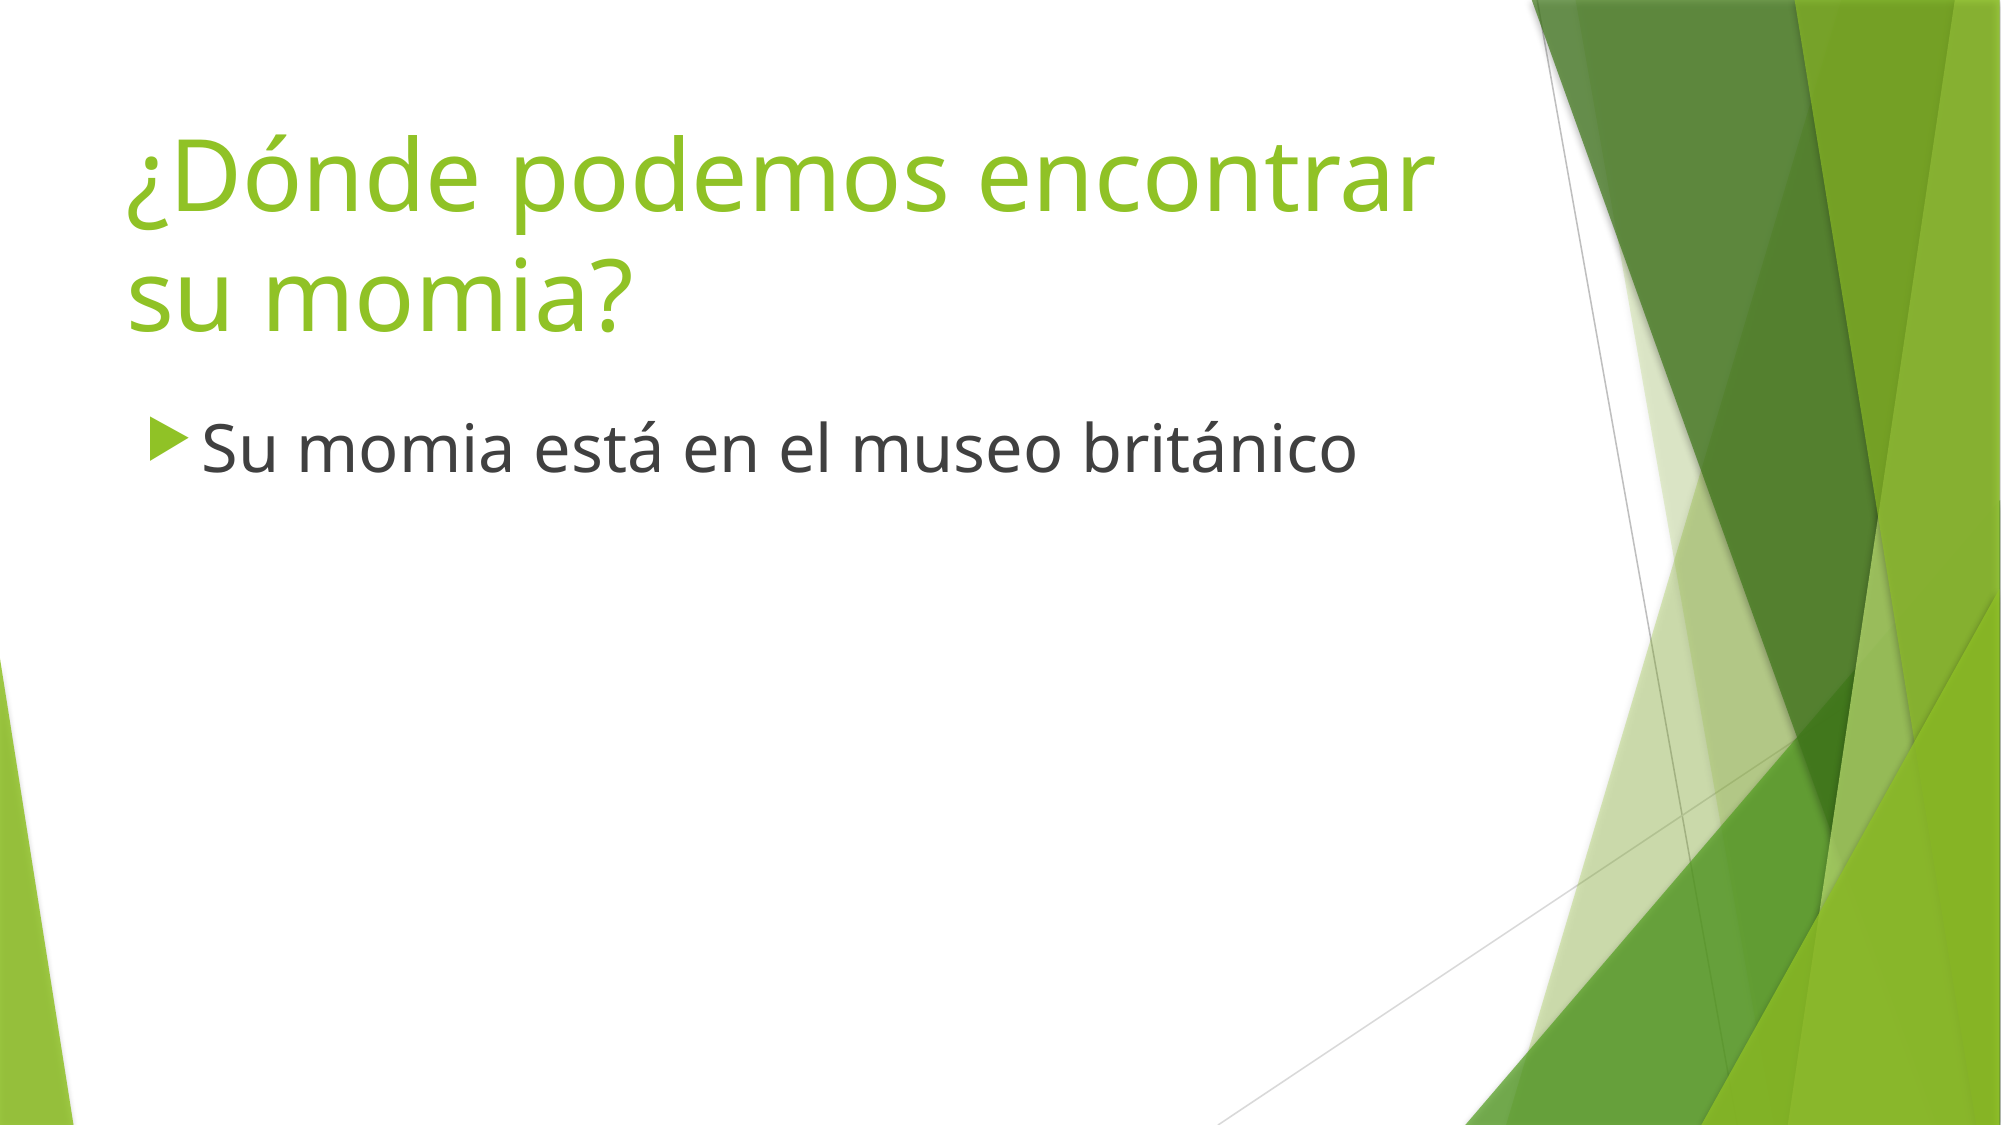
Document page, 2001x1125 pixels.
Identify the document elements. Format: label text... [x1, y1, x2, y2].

title ¿Dónde podemos encontrar su momia? [111, 104, 1560, 355]
list Su momia está en el museo británico [130, 398, 1541, 581]
